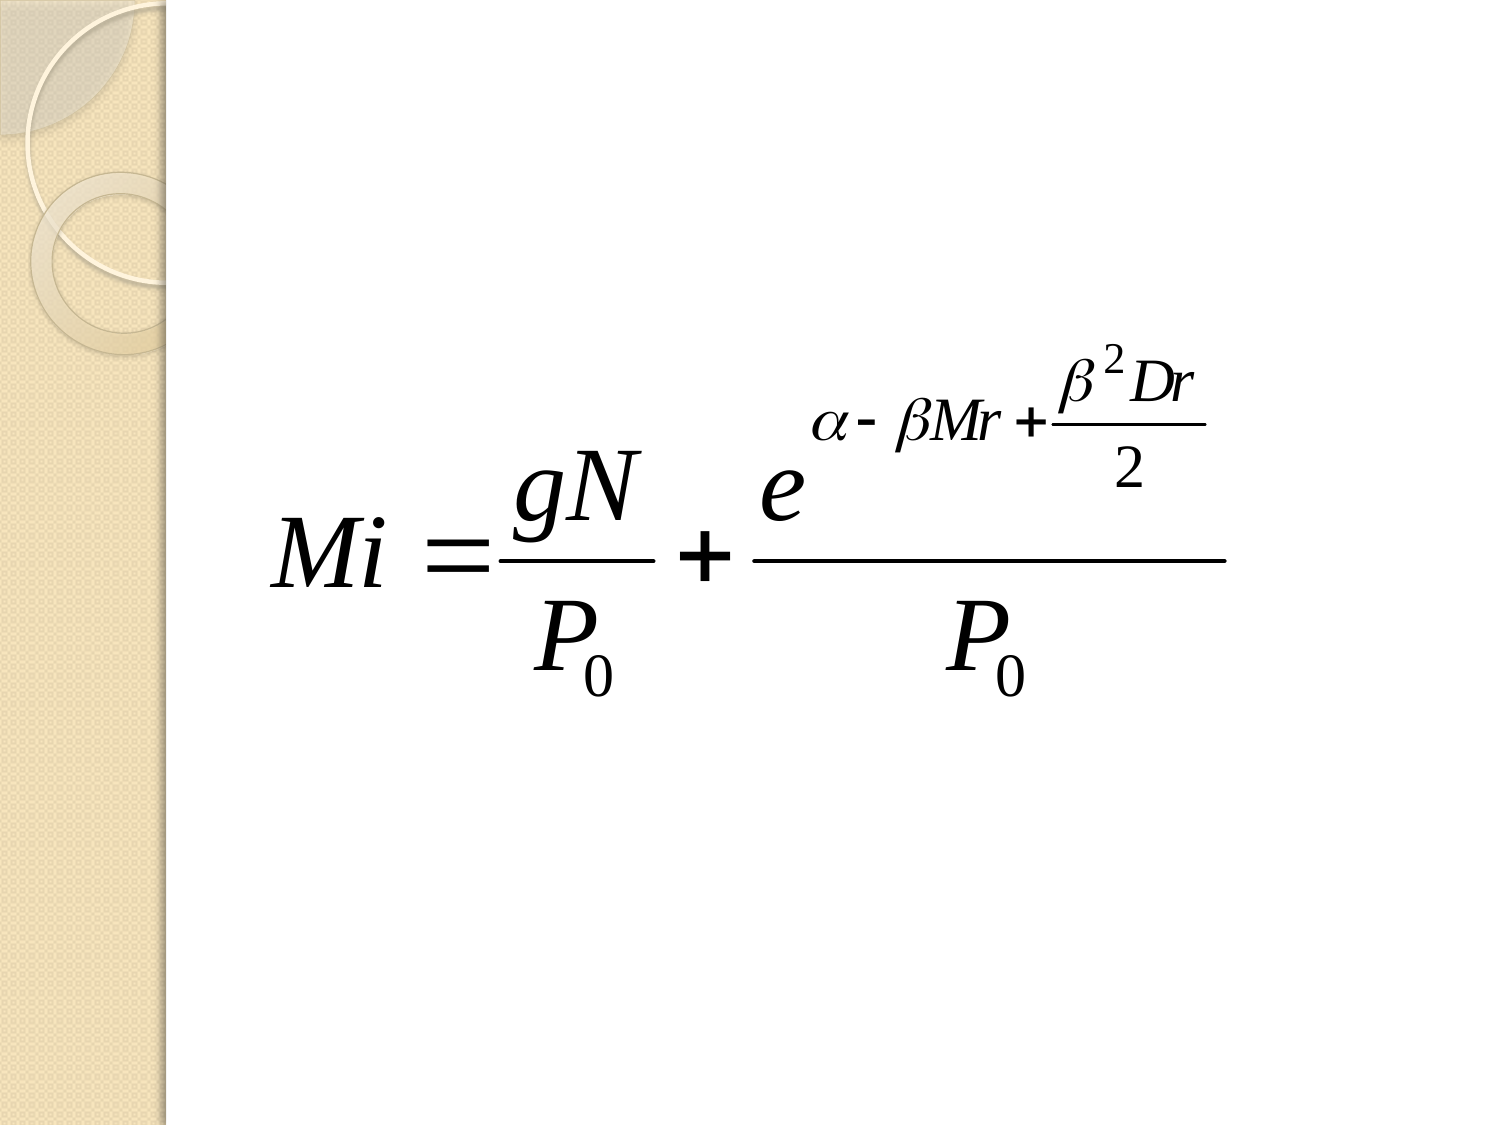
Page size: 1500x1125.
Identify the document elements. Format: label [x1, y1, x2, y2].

text_box [253, 314, 1247, 720]
